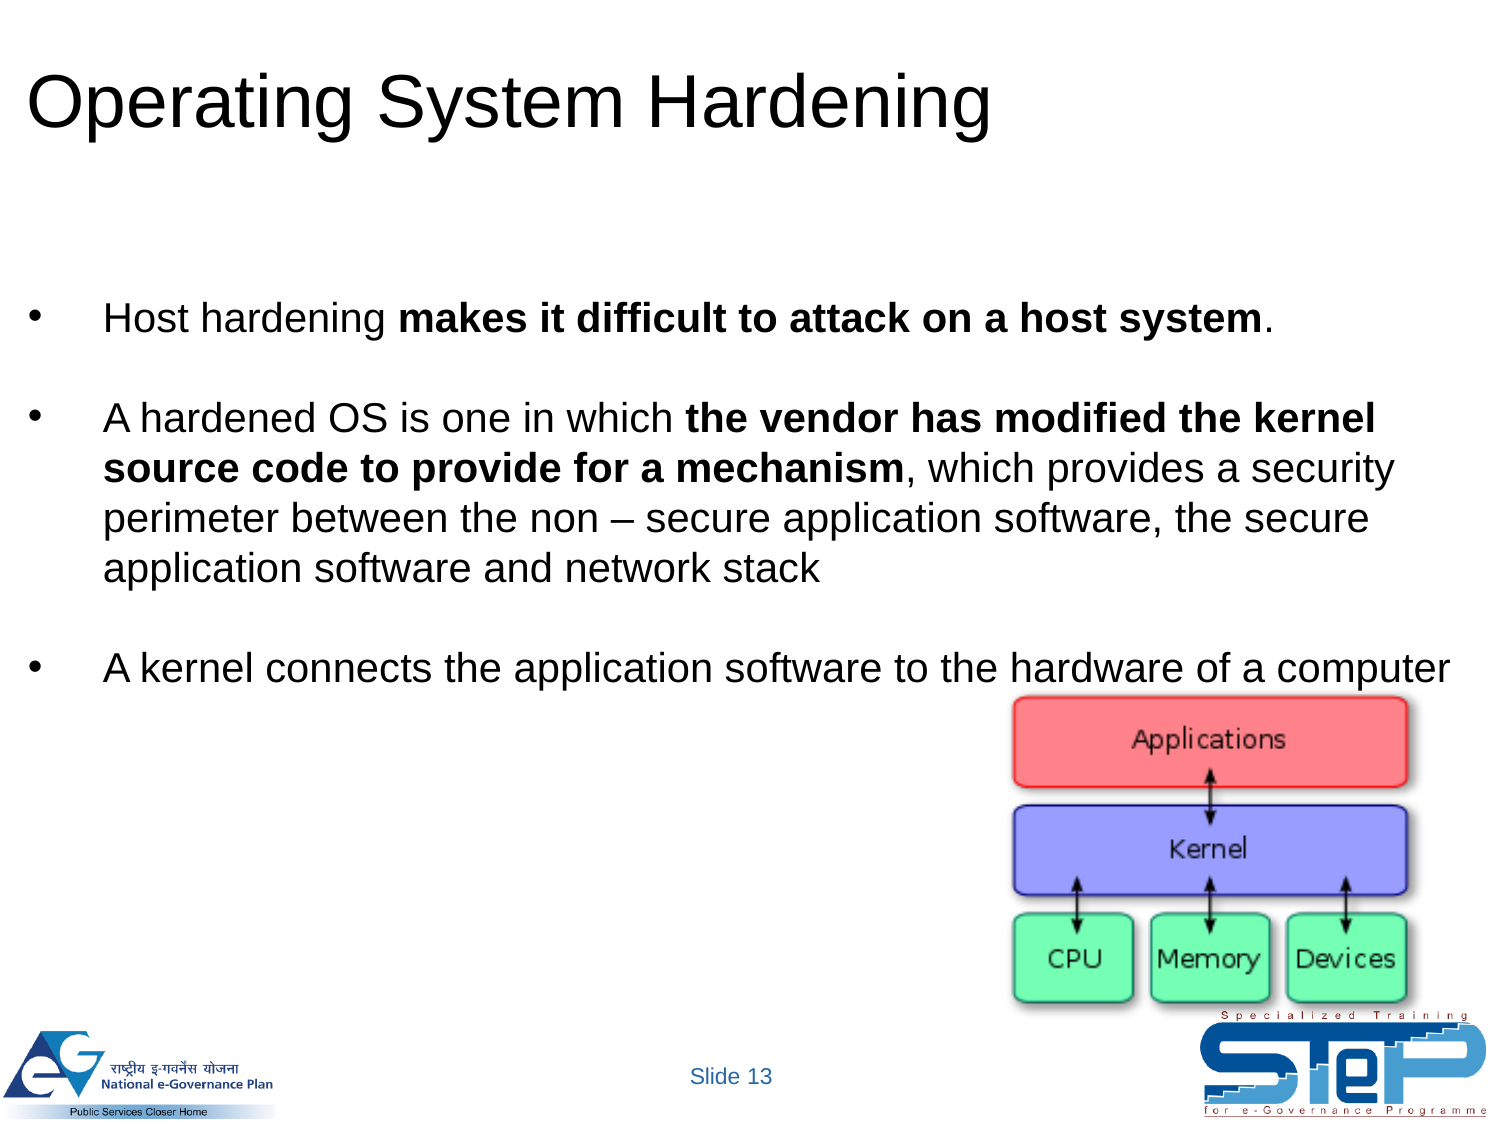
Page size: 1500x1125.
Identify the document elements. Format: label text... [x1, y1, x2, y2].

picture [1004, 687, 1486, 1117]
picture [2, 1031, 275, 1119]
text_box Operating System Hardening [26, 52, 1471, 188]
list Host hardening makes it difficult to attack on a host system. A hardened OS is one in which the vendor has modified the kernel source code to provide for a mechanism, which provides a security perimeter between the non – secure application software, the secure application software and network stack A kernel connects the application software to the hardware of a computer [27, 290, 1476, 1002]
